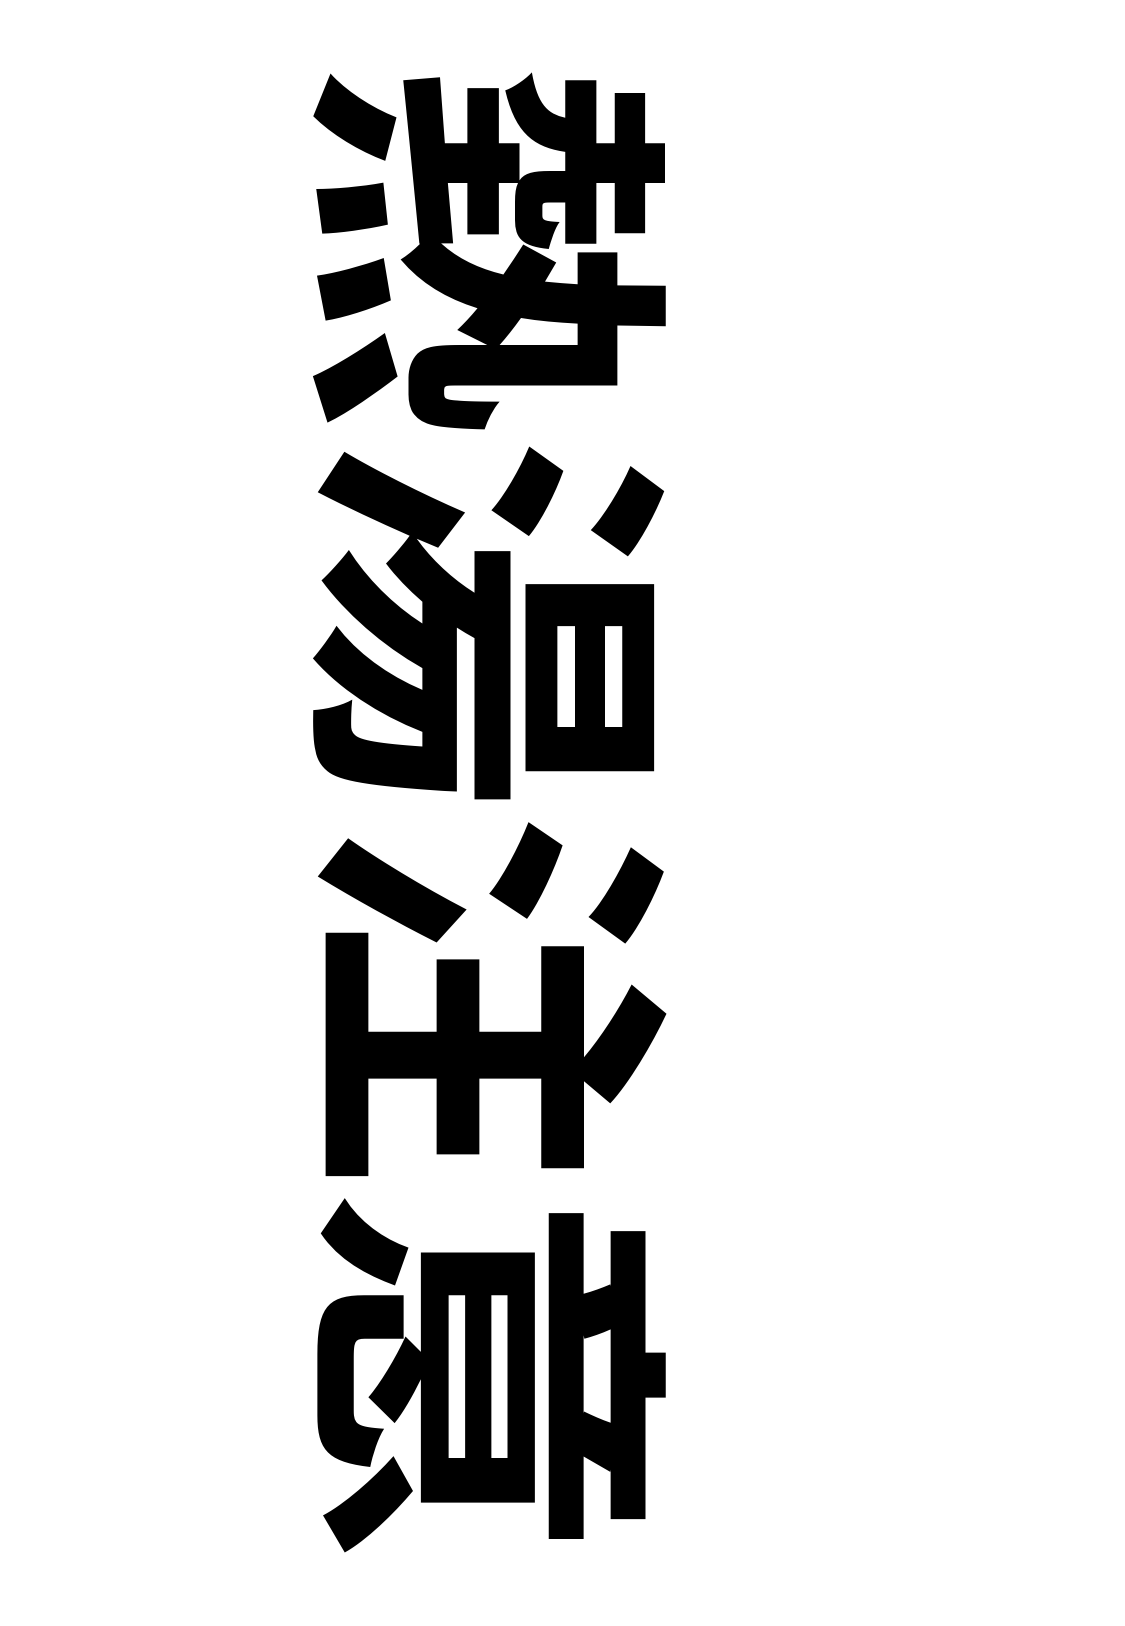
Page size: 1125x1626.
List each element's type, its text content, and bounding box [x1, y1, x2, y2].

text_box 熱湯注意 [252, 44, 738, 1579]
